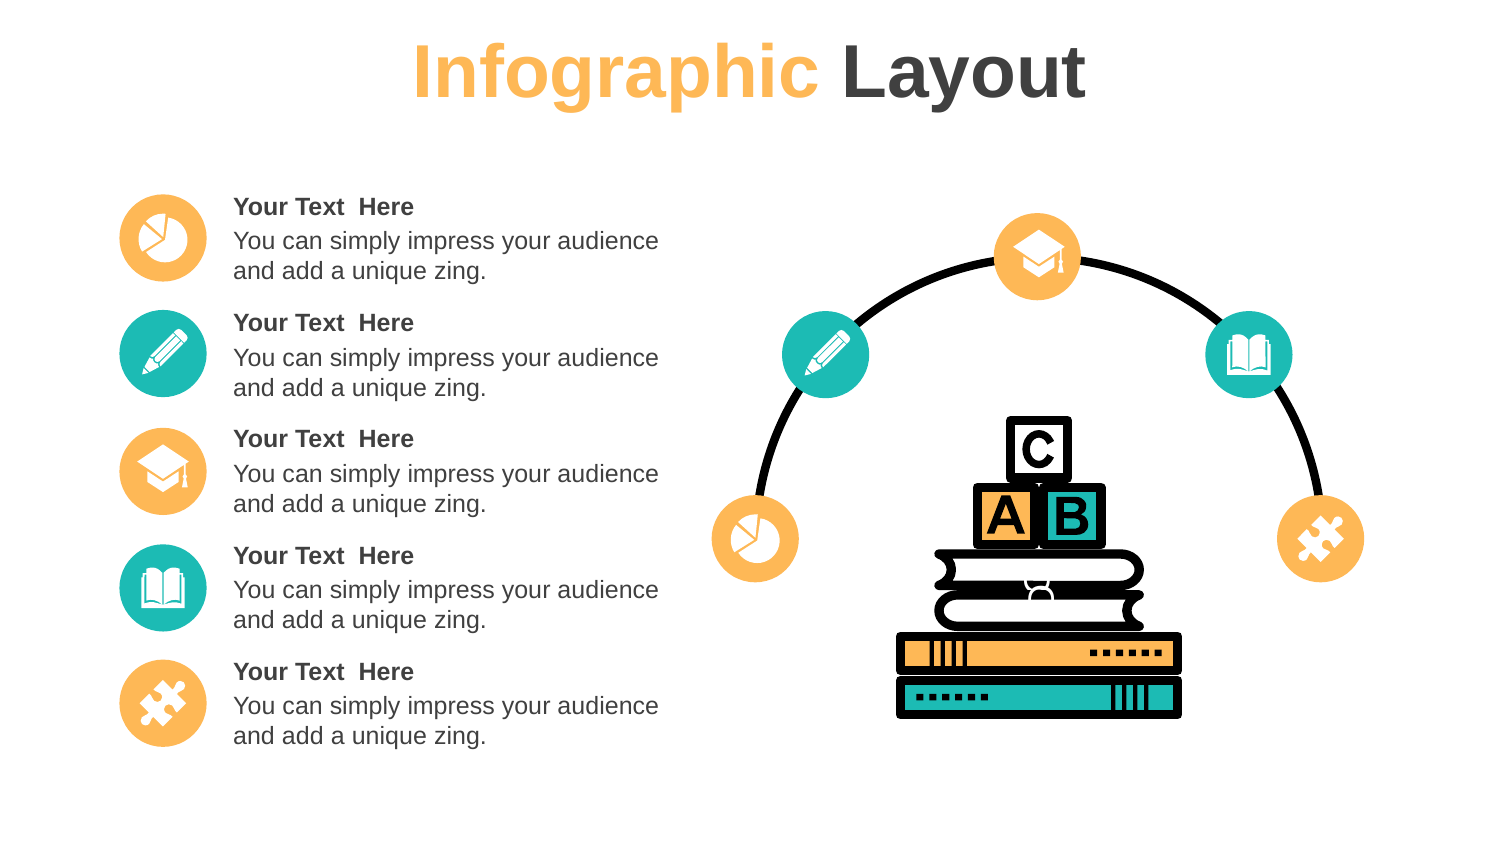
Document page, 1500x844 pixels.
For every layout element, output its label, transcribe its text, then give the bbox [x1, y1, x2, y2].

text_box [140, 326, 190, 377]
text_box [117, 307, 209, 400]
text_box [218, 531, 721, 643]
title Infographic Layout [0, 4, 1500, 132]
text_box [1203, 308, 1295, 401]
text_box [723, 493, 801, 585]
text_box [900, 420, 1179, 715]
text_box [218, 416, 721, 527]
text_box [1274, 493, 1367, 585]
text_box [802, 327, 853, 378]
text_box [991, 210, 1084, 303]
text_box [779, 308, 872, 401]
text_box [137, 677, 189, 729]
text_box [1273, 385, 1325, 493]
text_box [117, 192, 209, 284]
text_box [728, 512, 782, 566]
text_box [1082, 254, 1223, 326]
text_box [218, 182, 721, 294]
text_box [1225, 332, 1273, 377]
text_box [117, 542, 209, 634]
text_box [854, 255, 992, 328]
text_box [753, 388, 804, 494]
text_box [1295, 513, 1346, 565]
text_box [135, 442, 191, 494]
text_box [218, 298, 721, 410]
text_box [139, 565, 187, 611]
text_box [1010, 227, 1067, 280]
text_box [218, 649, 721, 759]
text_box [117, 657, 209, 749]
text_box [136, 211, 190, 265]
text_box [117, 425, 209, 518]
